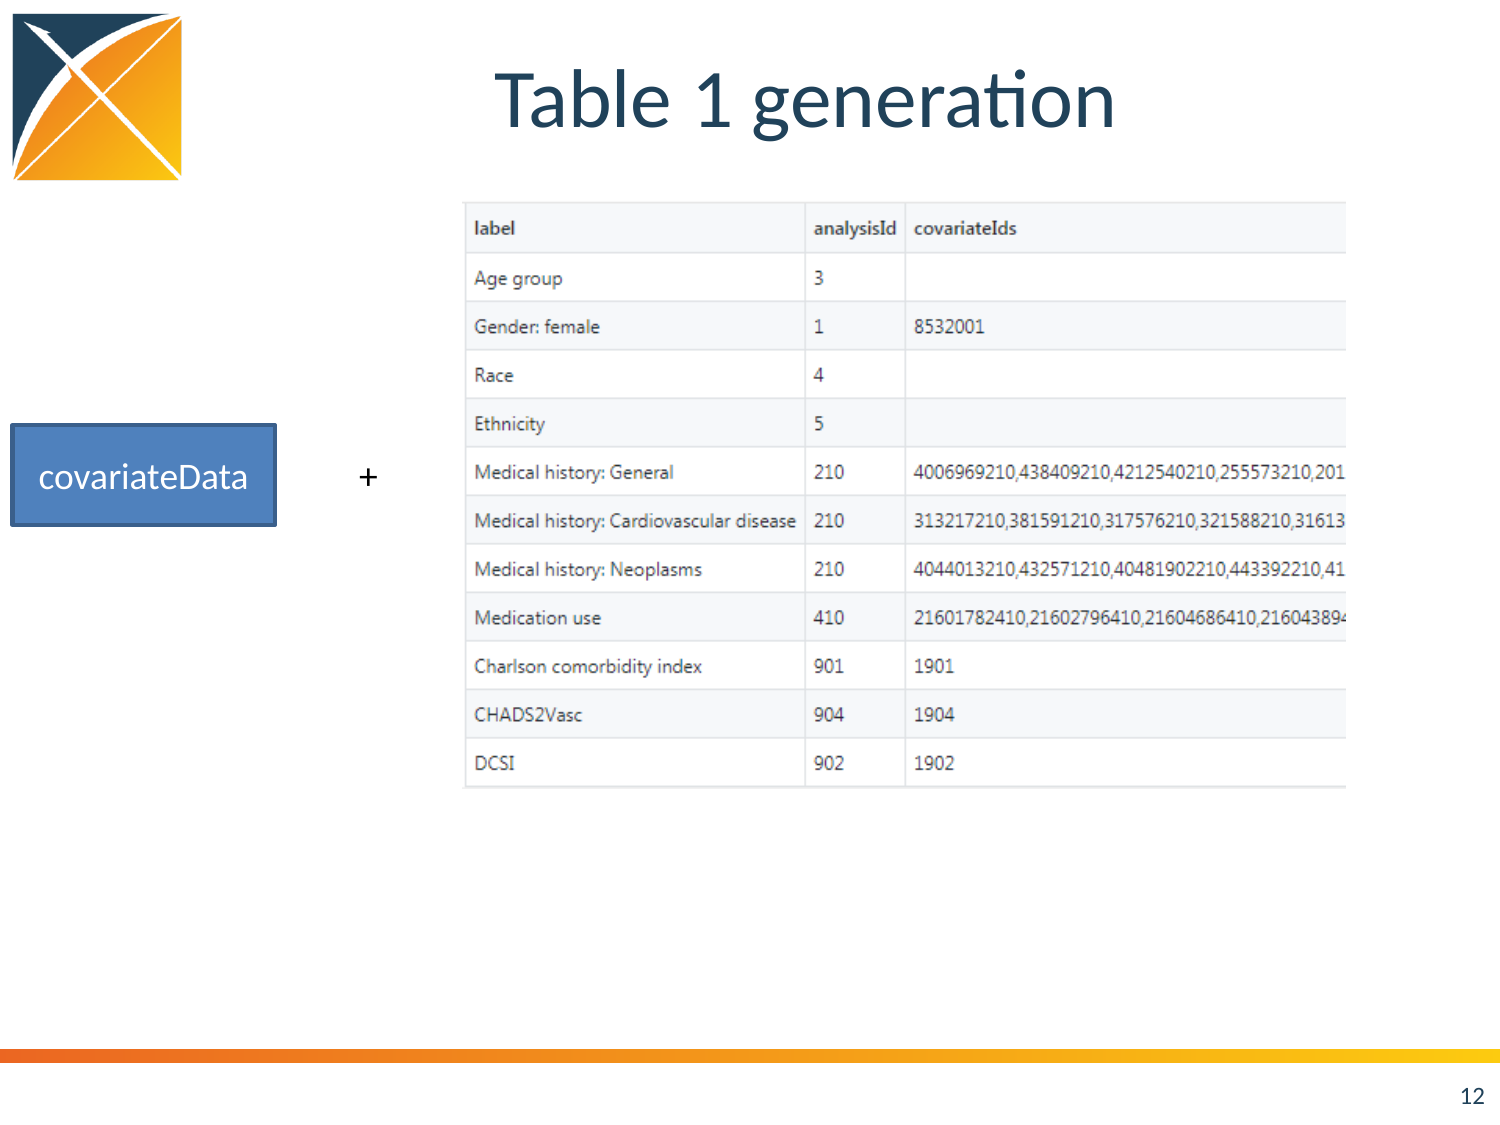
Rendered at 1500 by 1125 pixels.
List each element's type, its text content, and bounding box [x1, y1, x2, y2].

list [462, 199, 1346, 790]
slide_number 12 [1149, 1065, 1500, 1125]
title Table 1 generation [187, 24, 1425, 163]
text_box + [344, 444, 393, 505]
picture [0, 0, 206, 200]
text_box covariateData [10, 423, 277, 527]
